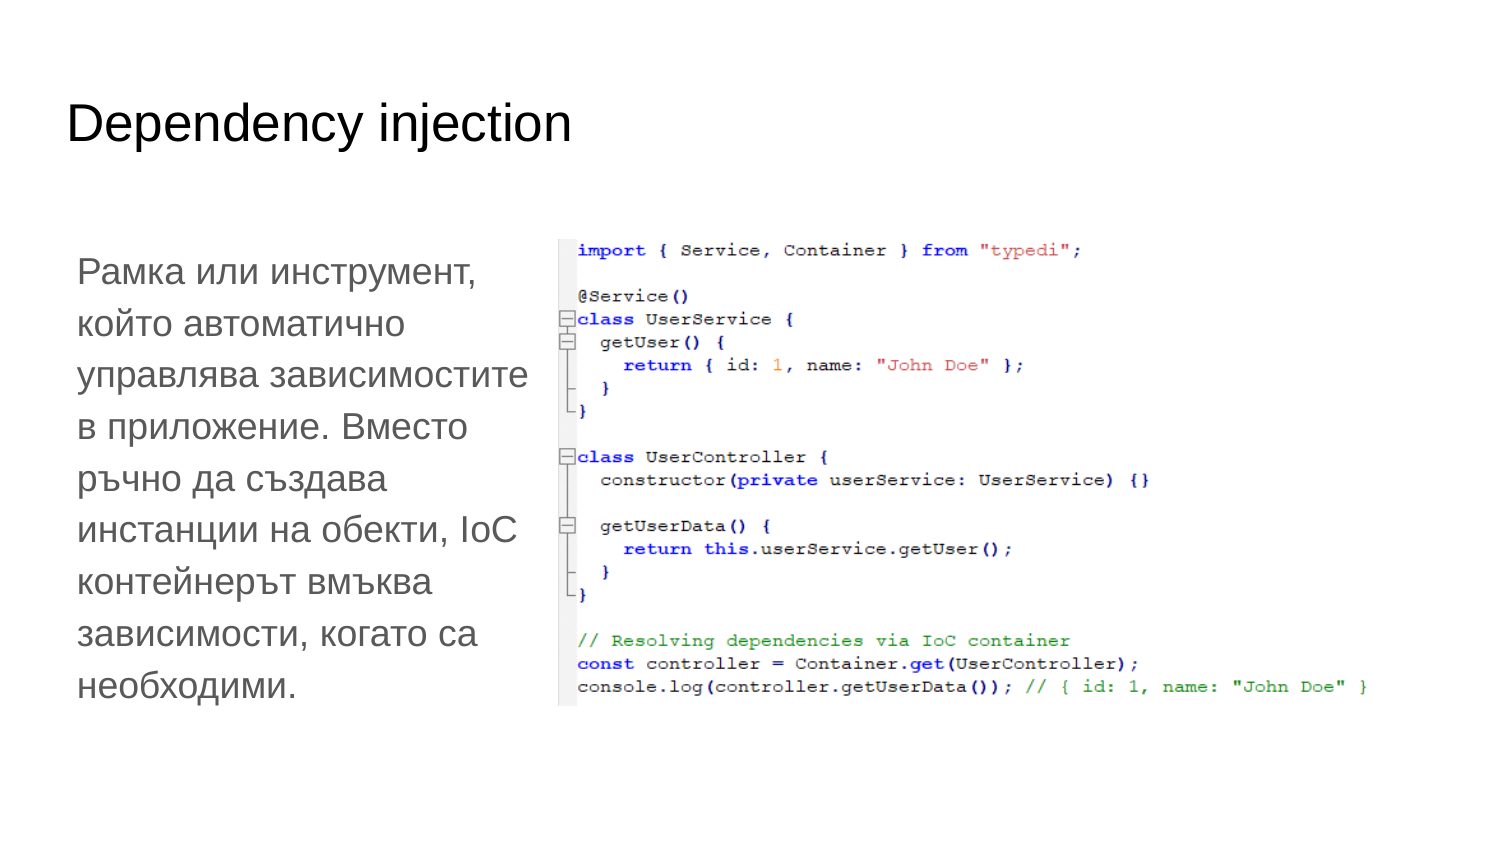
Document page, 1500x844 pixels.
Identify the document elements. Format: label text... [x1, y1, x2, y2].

title Dependency injection [51, 72, 1449, 167]
list Рамка или инструмент, който автоматично управлява зависимостите в приложение. Вместо ръчно да създава инстанции на обекти, IoC контейнерът вмъква зависимости, когато са необходими. [61, 212, 559, 734]
picture [558, 239, 1378, 707]
